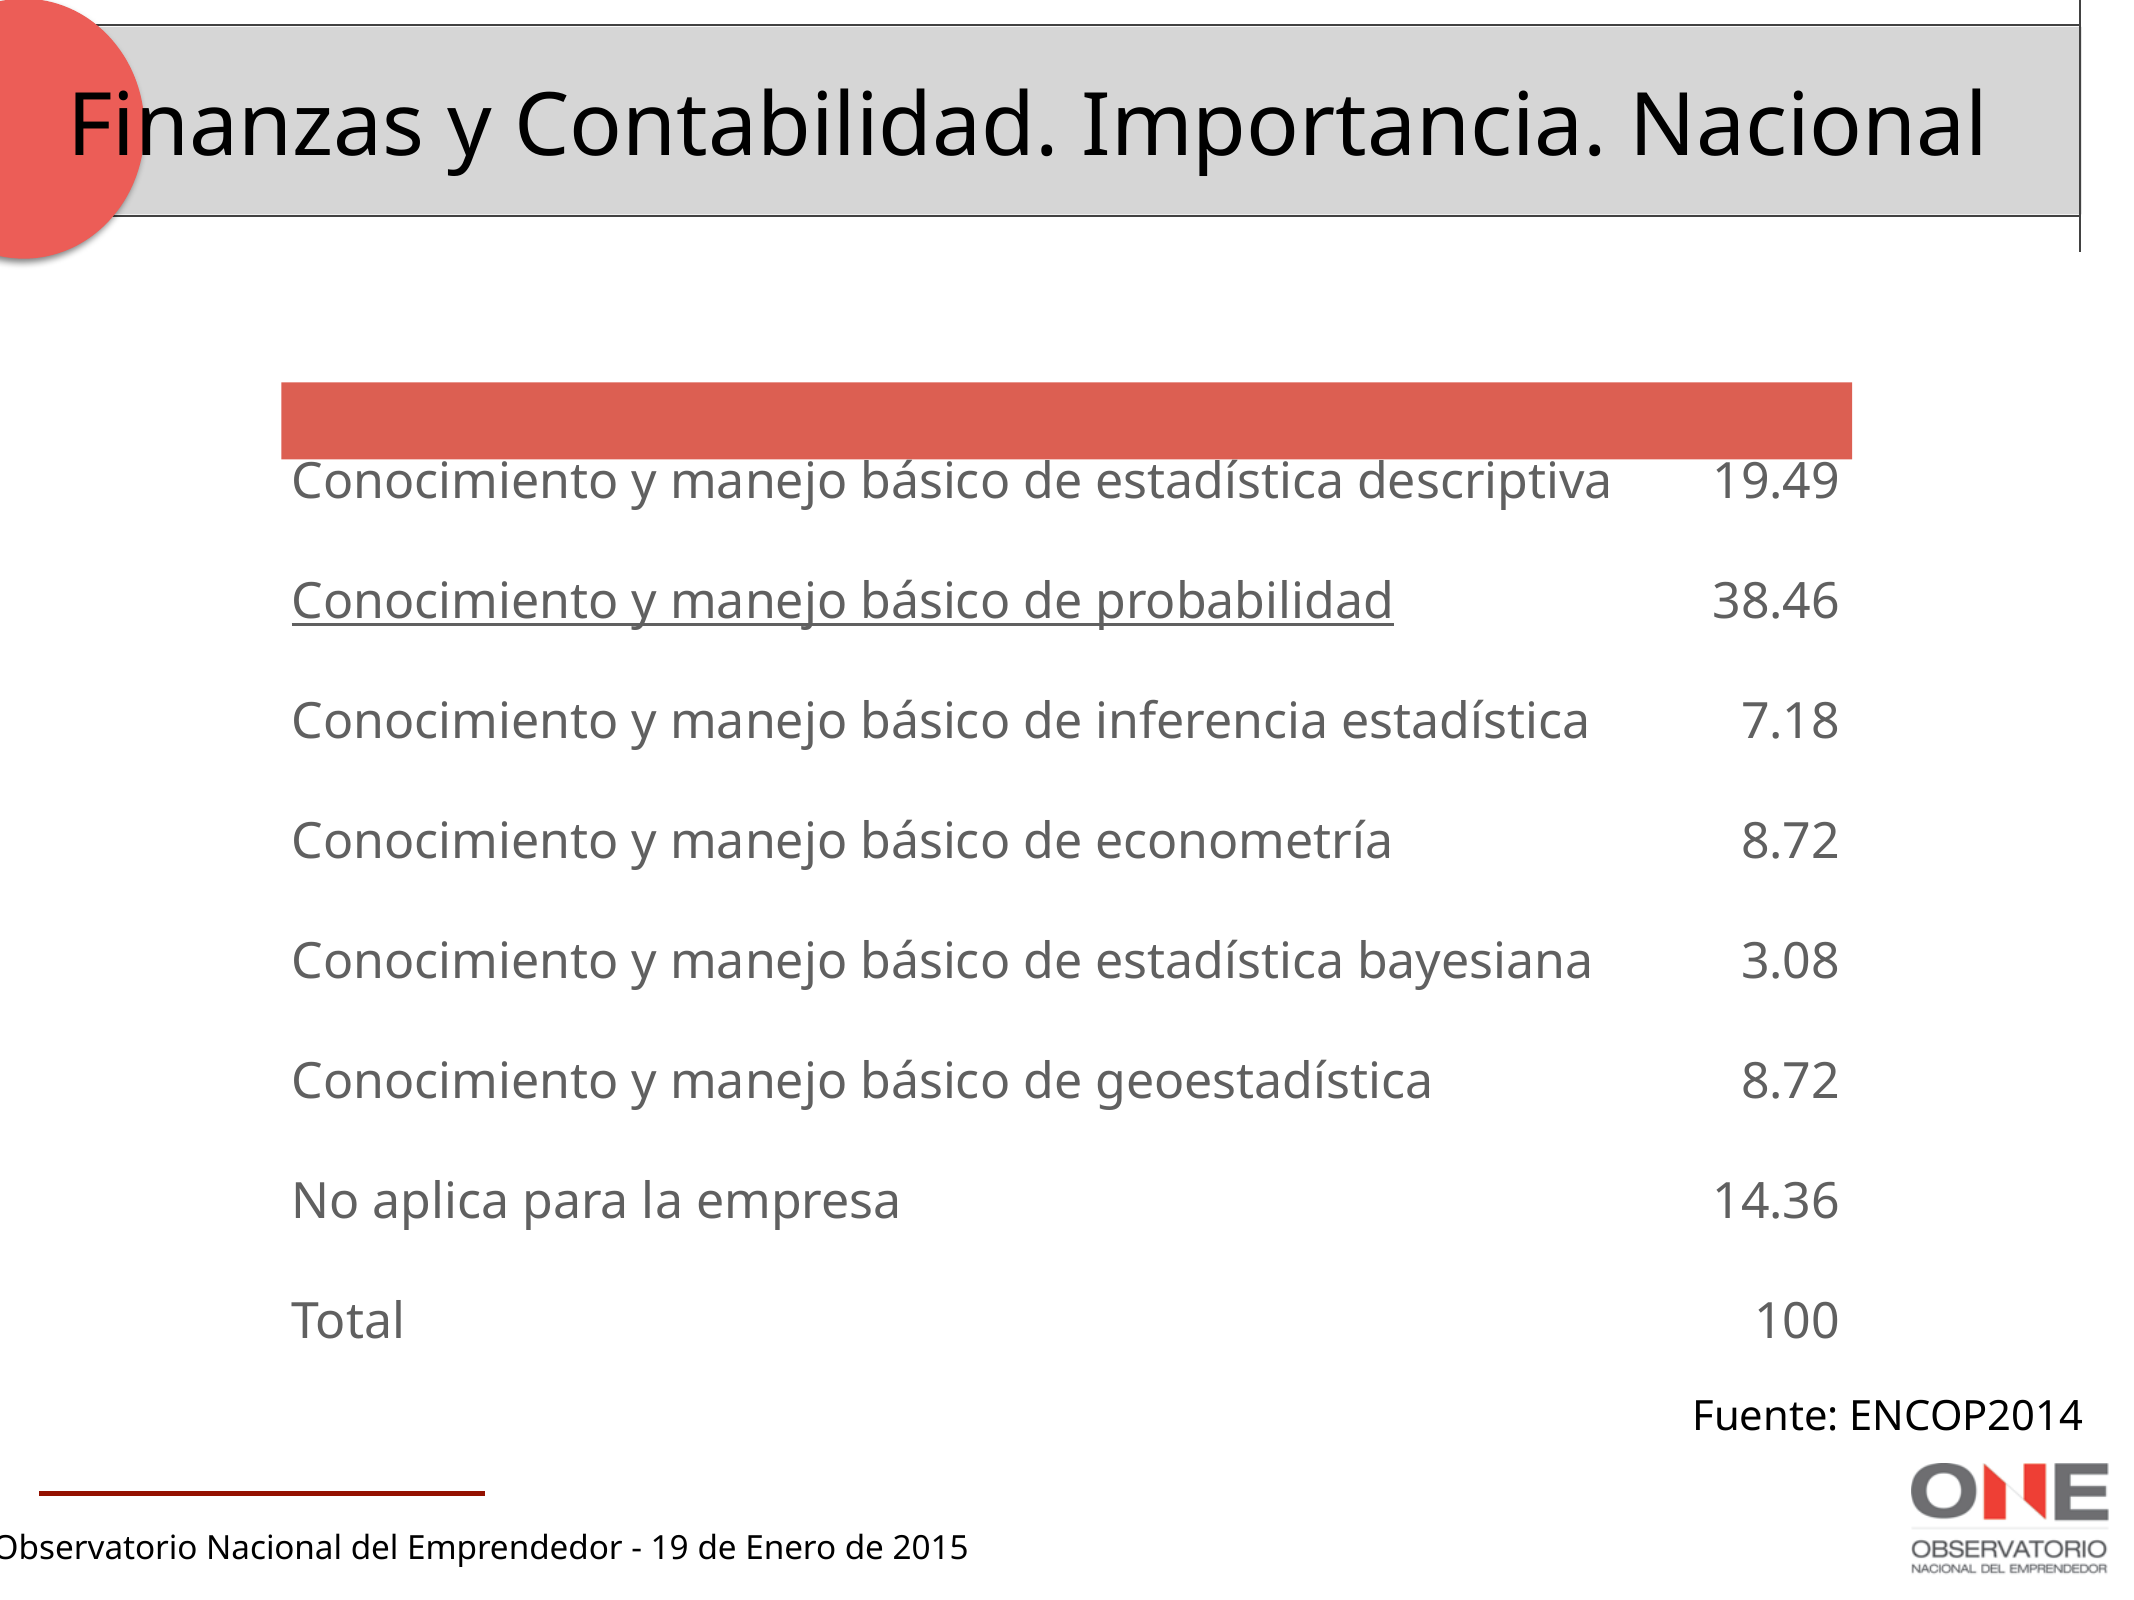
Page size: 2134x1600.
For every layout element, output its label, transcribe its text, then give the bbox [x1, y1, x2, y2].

text_box [1849, 382, 1853, 460]
text_box Fuente: ENCOP2014 [1684, 1380, 2093, 1447]
text_box Finanzas y Contabilidad. Importancia. Nacional [59, 59, 1998, 182]
text_box Cuantitativo: estadístico Conocimiento y manejo básico de estadística descriptiva Conocimiento y manejo básico de probabilidad Conocimiento y manejo básico de inferencia estadística Conocimiento y manejo básico de econometría Conocimiento y manejo básico de estadística bayesiana Conocimiento y manejo básico de geoestadística No aplica para la empresa Total [283, 320, 1713, 1357]
picture [1911, 1463, 2117, 1588]
text_box % 19.49 38.46 7.18 8.72 3.08 8.72 14.36 100 [1713, 320, 1849, 1357]
